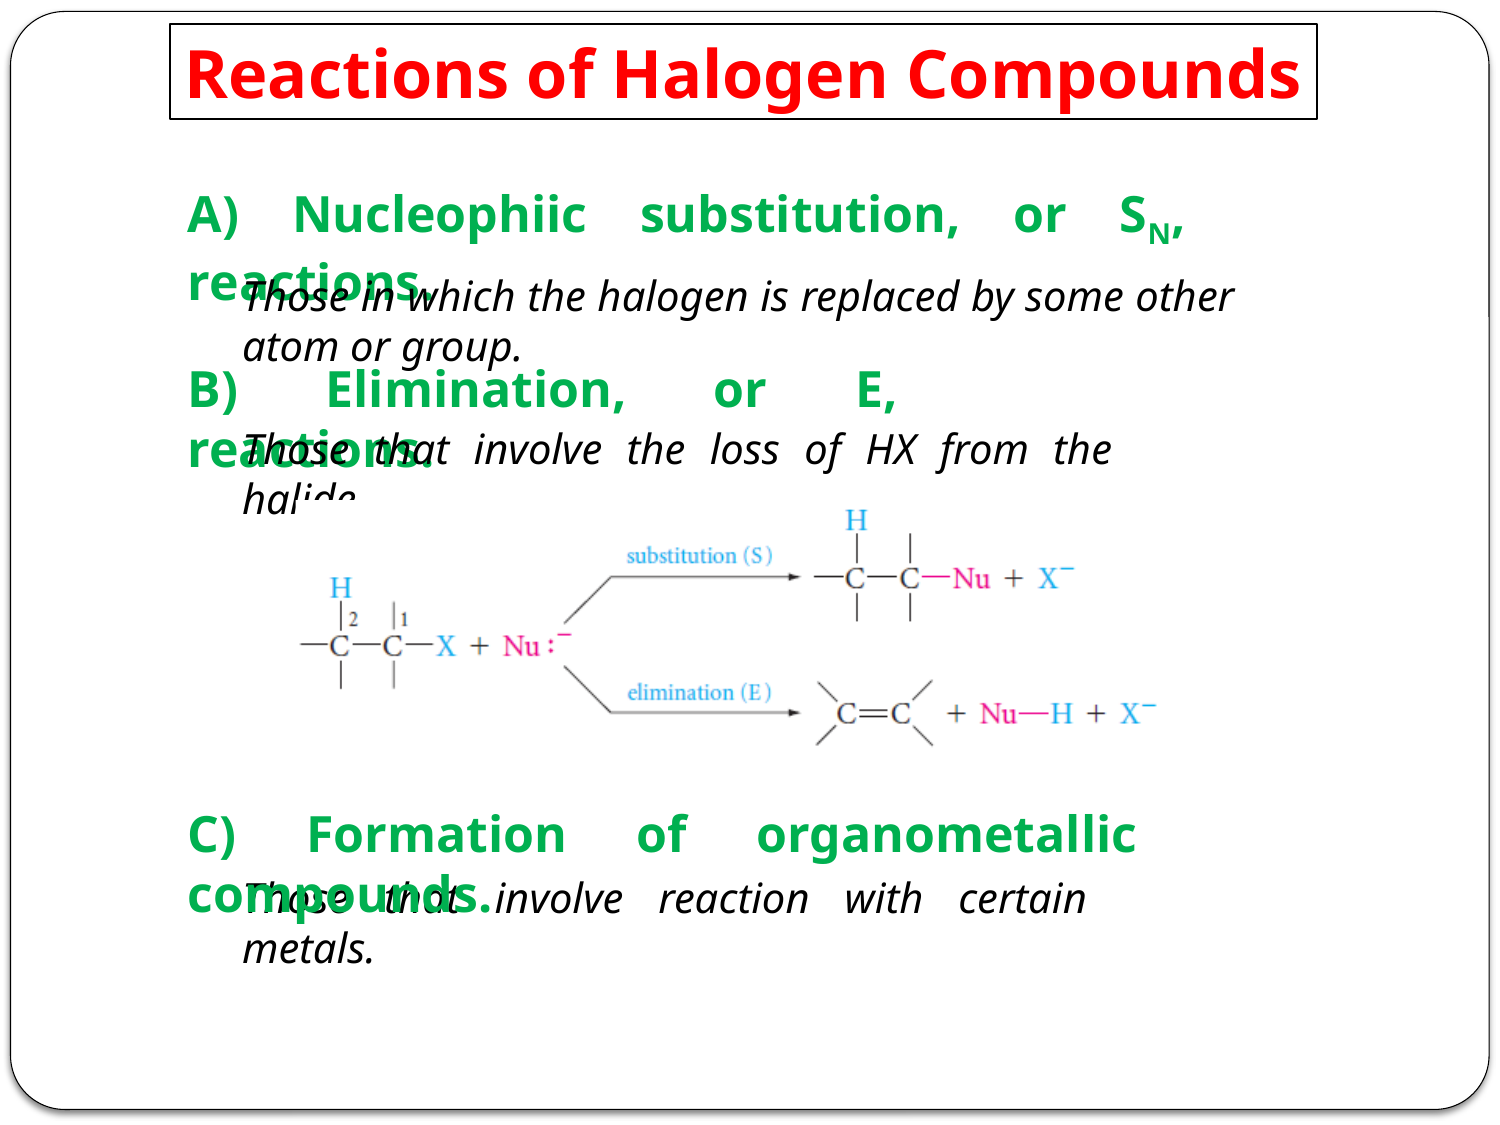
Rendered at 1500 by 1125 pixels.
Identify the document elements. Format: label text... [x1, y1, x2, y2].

text_box Those that involve reaction with certain metals. [227, 931, 1103, 980]
text_box B) Elimination, or E, reactions. [173, 349, 913, 485]
picture [295, 499, 1163, 756]
text_box Reactions of Halogen Compounds [169, 23, 1318, 120]
text_box Those that involve the loss of HX from the halide. [227, 415, 1128, 531]
text_box C) Formation of organometallic compounds. [173, 795, 1153, 931]
text_box Those in which the halogen is replaced by some other atom or group. [227, 262, 1250, 378]
text_box A) Nucleophiic substitution, or SN, reactions. [173, 174, 1200, 318]
